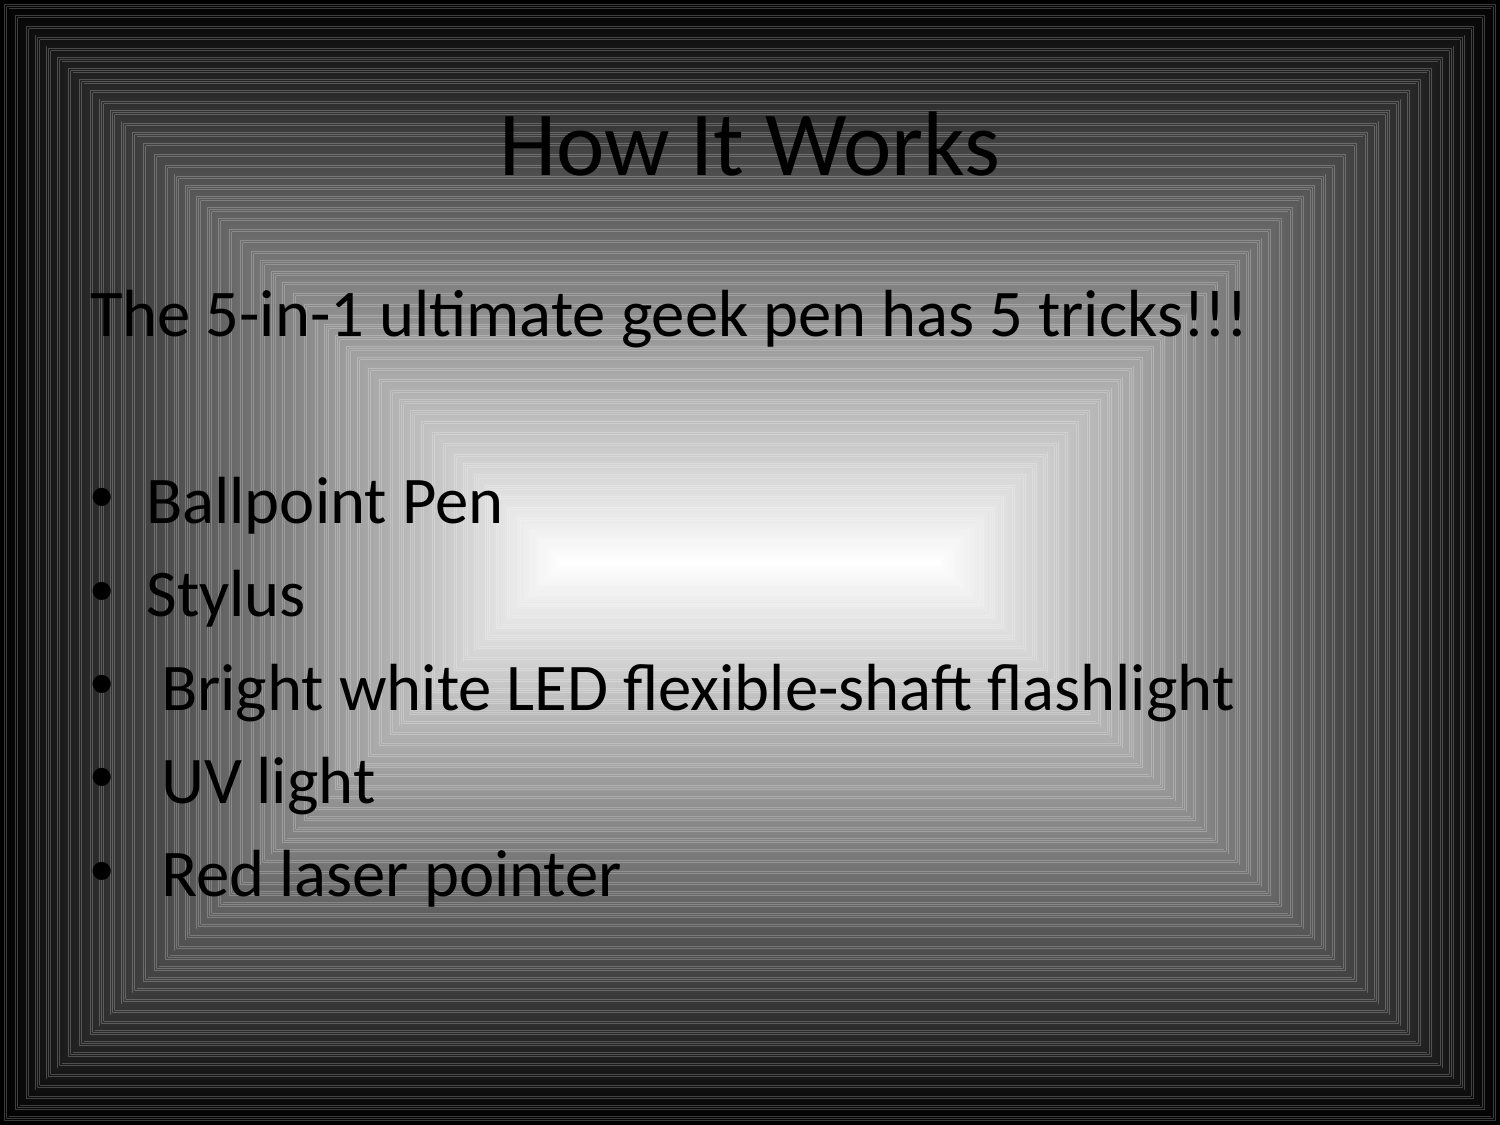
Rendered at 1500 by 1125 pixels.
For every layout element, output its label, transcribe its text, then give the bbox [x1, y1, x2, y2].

title How It Works [75, 45, 1425, 233]
list The 5-in-1 ultimate geek pen has 5 tricks!!! Ballpoint Pen Stylus Bright white LED flexible-shaft flashlight UV light Red laser pointer [75, 262, 1425, 1005]
